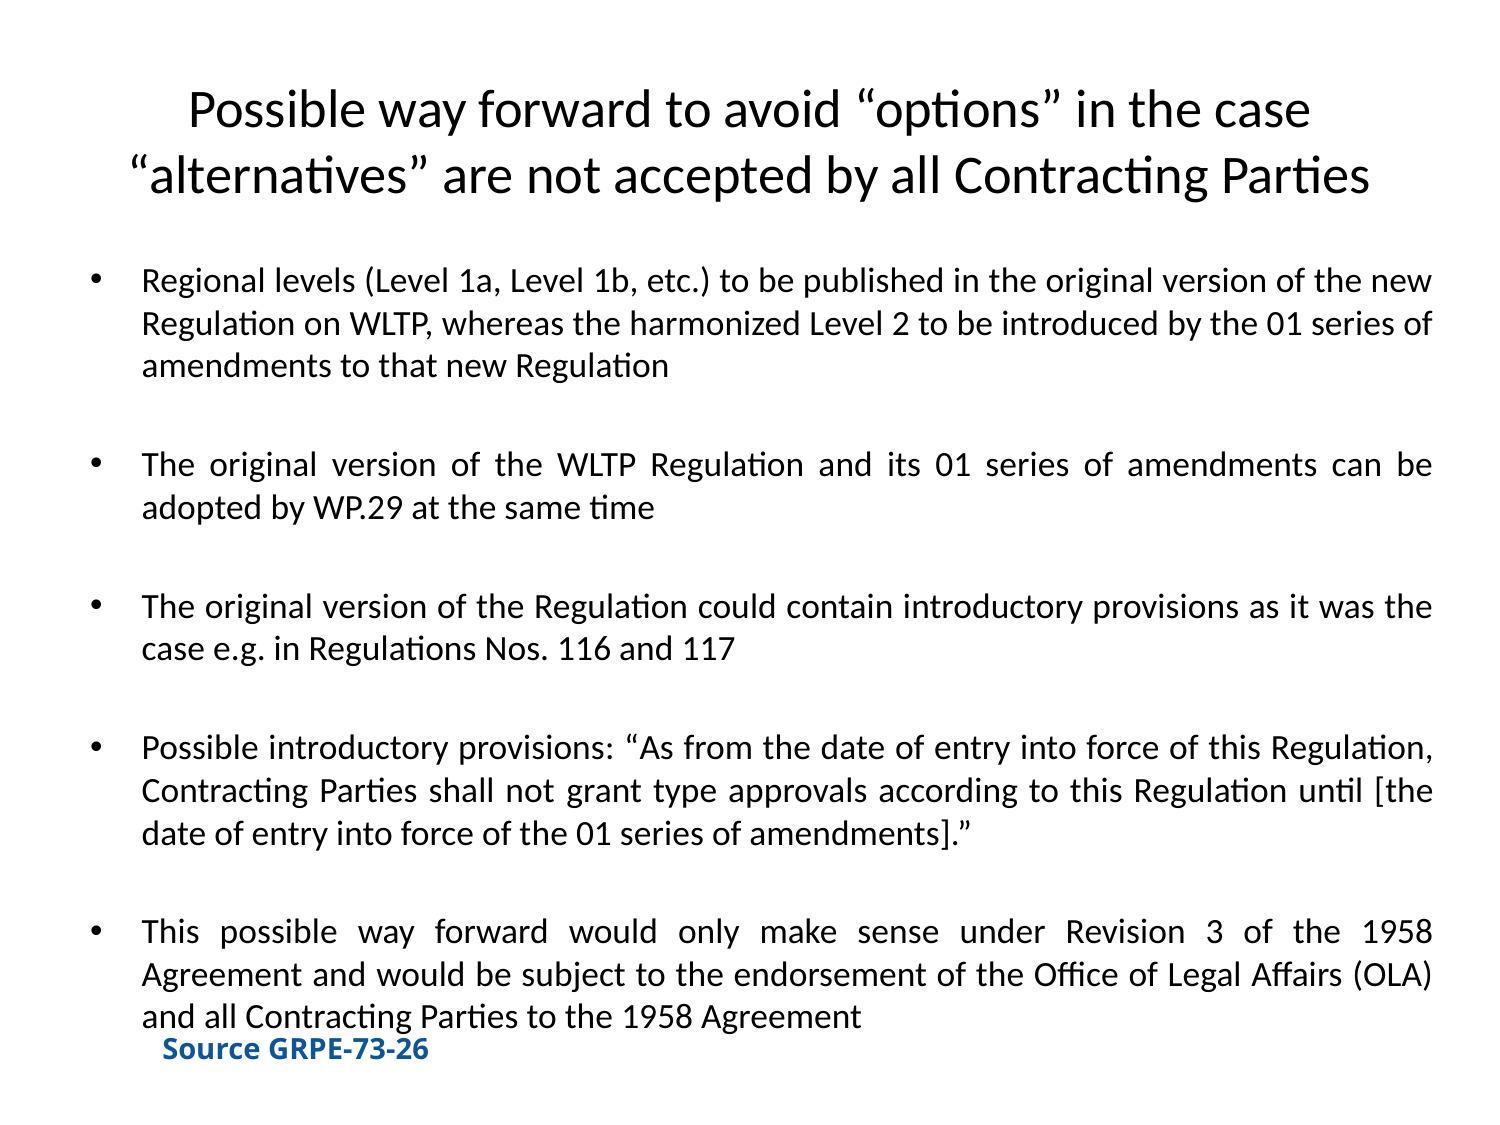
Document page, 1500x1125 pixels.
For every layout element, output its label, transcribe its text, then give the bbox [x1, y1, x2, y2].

list Regional levels (Level 1a, Level 1b, etc.) to be published in the original version of the new Regulation on WLTP, whereas the harmonized Level 2 to be introduced by the 01 series of amendments to that new Regulation The original version of the WLTP Regulation and its 01 series of amendments can be adopted by WP.29 at the same time The original version of the Regulation could contain introductory provisions as it was the case e.g. in Regulations Nos. 116 and 117 Possible introductory provisions: “As from the date of entry into force of this Regulation, Contracting Parties shall not grant type approvals according to this Regulation until [the date of entry into force of the 01 series of amendments].” This possible way forward would only make sense under Revision 3 of the 1958 Agreement and would be subject to the endorsement of the Office of Legal Affairs (OLA) and all Contracting Parties to the 1958 Agreement [75, 200, 1450, 1050]
text_box Source GRPE-73-26 [147, 1023, 786, 1073]
title Possible way forward to avoid “options” in the case “alternatives” are not accepted by all Contracting Parties [75, 45, 1425, 200]
